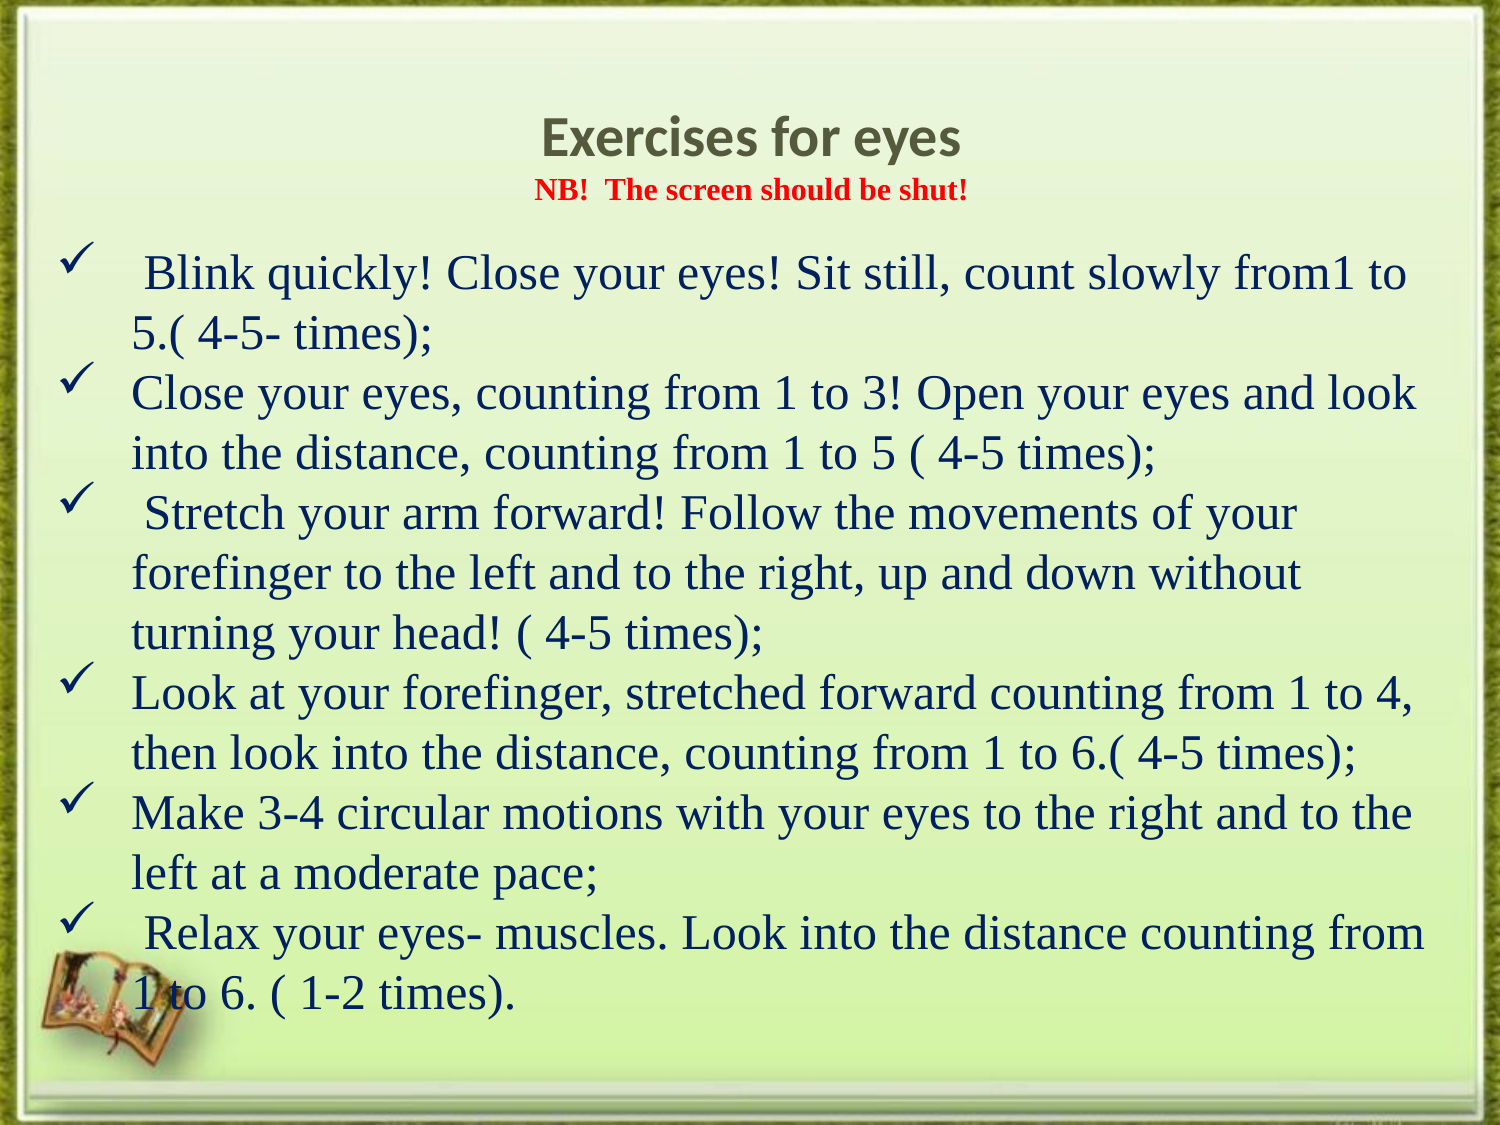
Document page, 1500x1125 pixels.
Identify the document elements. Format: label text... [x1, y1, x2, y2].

title Exercises for eyes NB! The screen should be shut! [76, 90, 1427, 231]
picture [0, 0, 1500, 1125]
text_box Blink quickly! Close your eyes! Sit still, count slowly from1 to 5.( 4-5- times); Close your eyes, counting from 1 to 3! Open your eyes and look into the distance, counting from 1 to 5 ( 4-5 times); Stretch your arm forward! Follow the movements of your forefinger to the left and to the right, up and down without turning your head! ( 4-5 times); Look at your forefinger, stretched forward counting from 1 to 4, then look into the distance, counting from 1 to 6.( 4-5 times); Make 3-4 circular motions with your eyes to the right and to the left at a moderate pace; Relax your eyes- muscles. Look into the distance counting from 1 to 6. ( 1-2 times). [41, 231, 1459, 1125]
